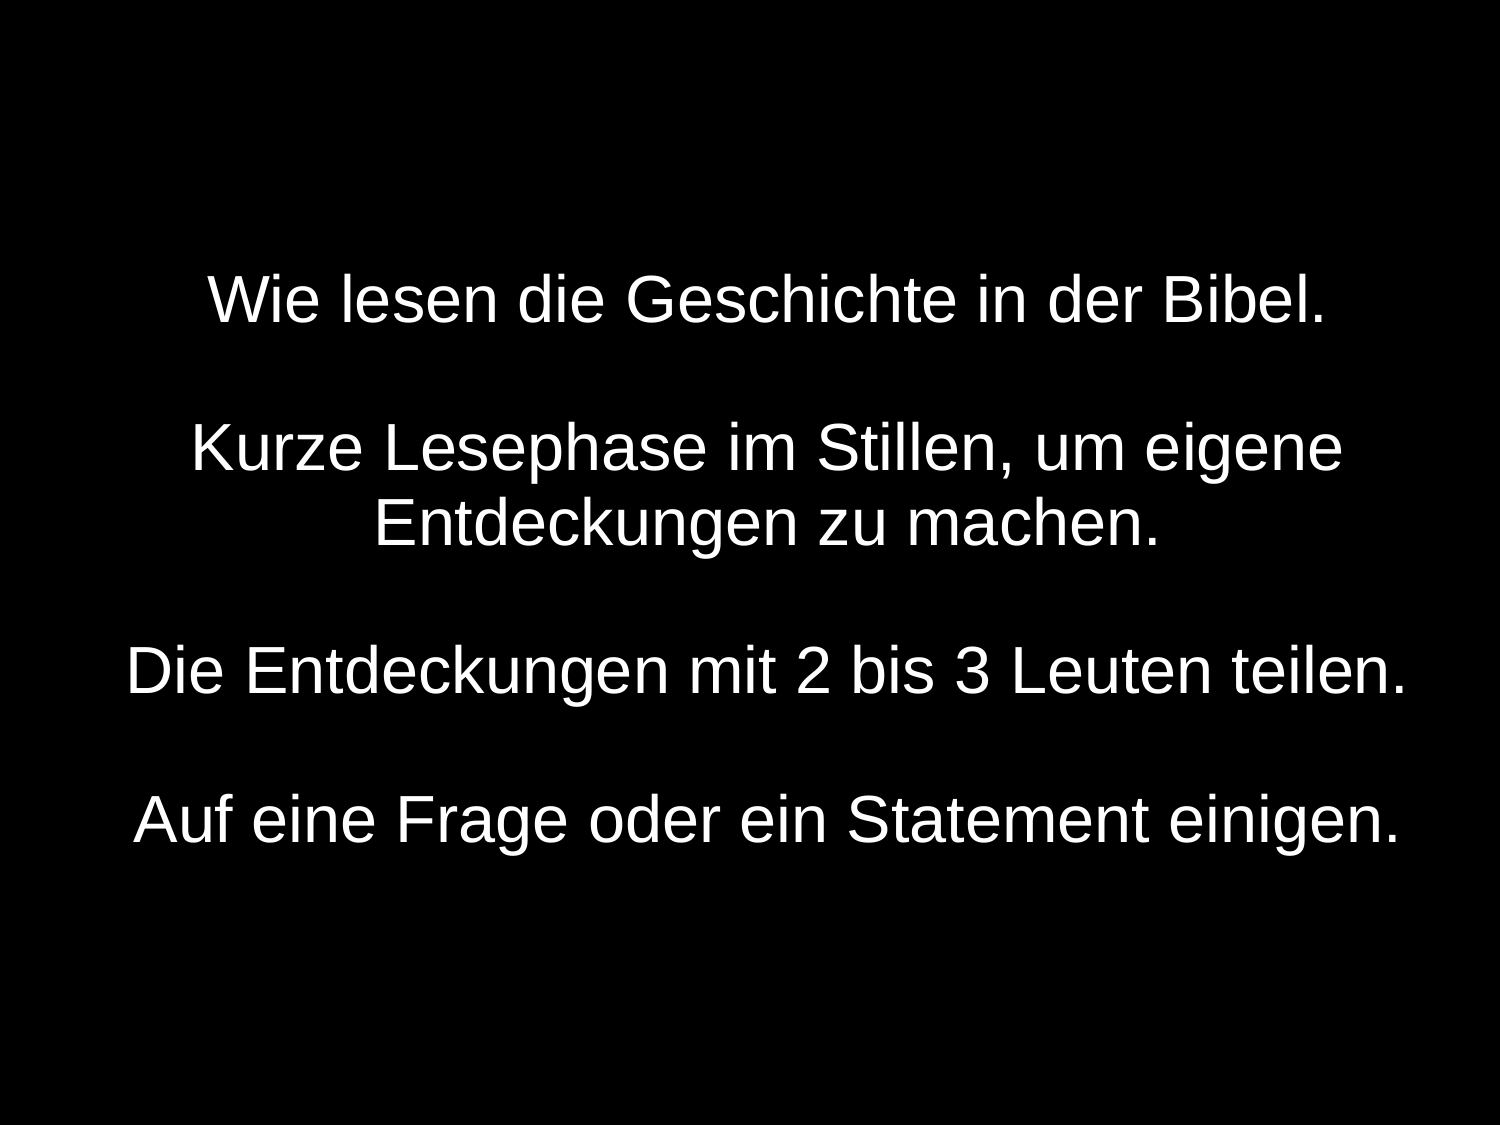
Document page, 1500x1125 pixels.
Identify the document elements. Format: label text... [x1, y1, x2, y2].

text_box Wie lesen die Geschichte in der Bibel. Kurze Lesephase im Stillen, um eigene Entdeckungen zu machen. Die Entdeckungen mit 2 bis 3 Leuten teilen. Auf eine Frage oder ein Statement einigen. [76, 255, 1460, 865]
